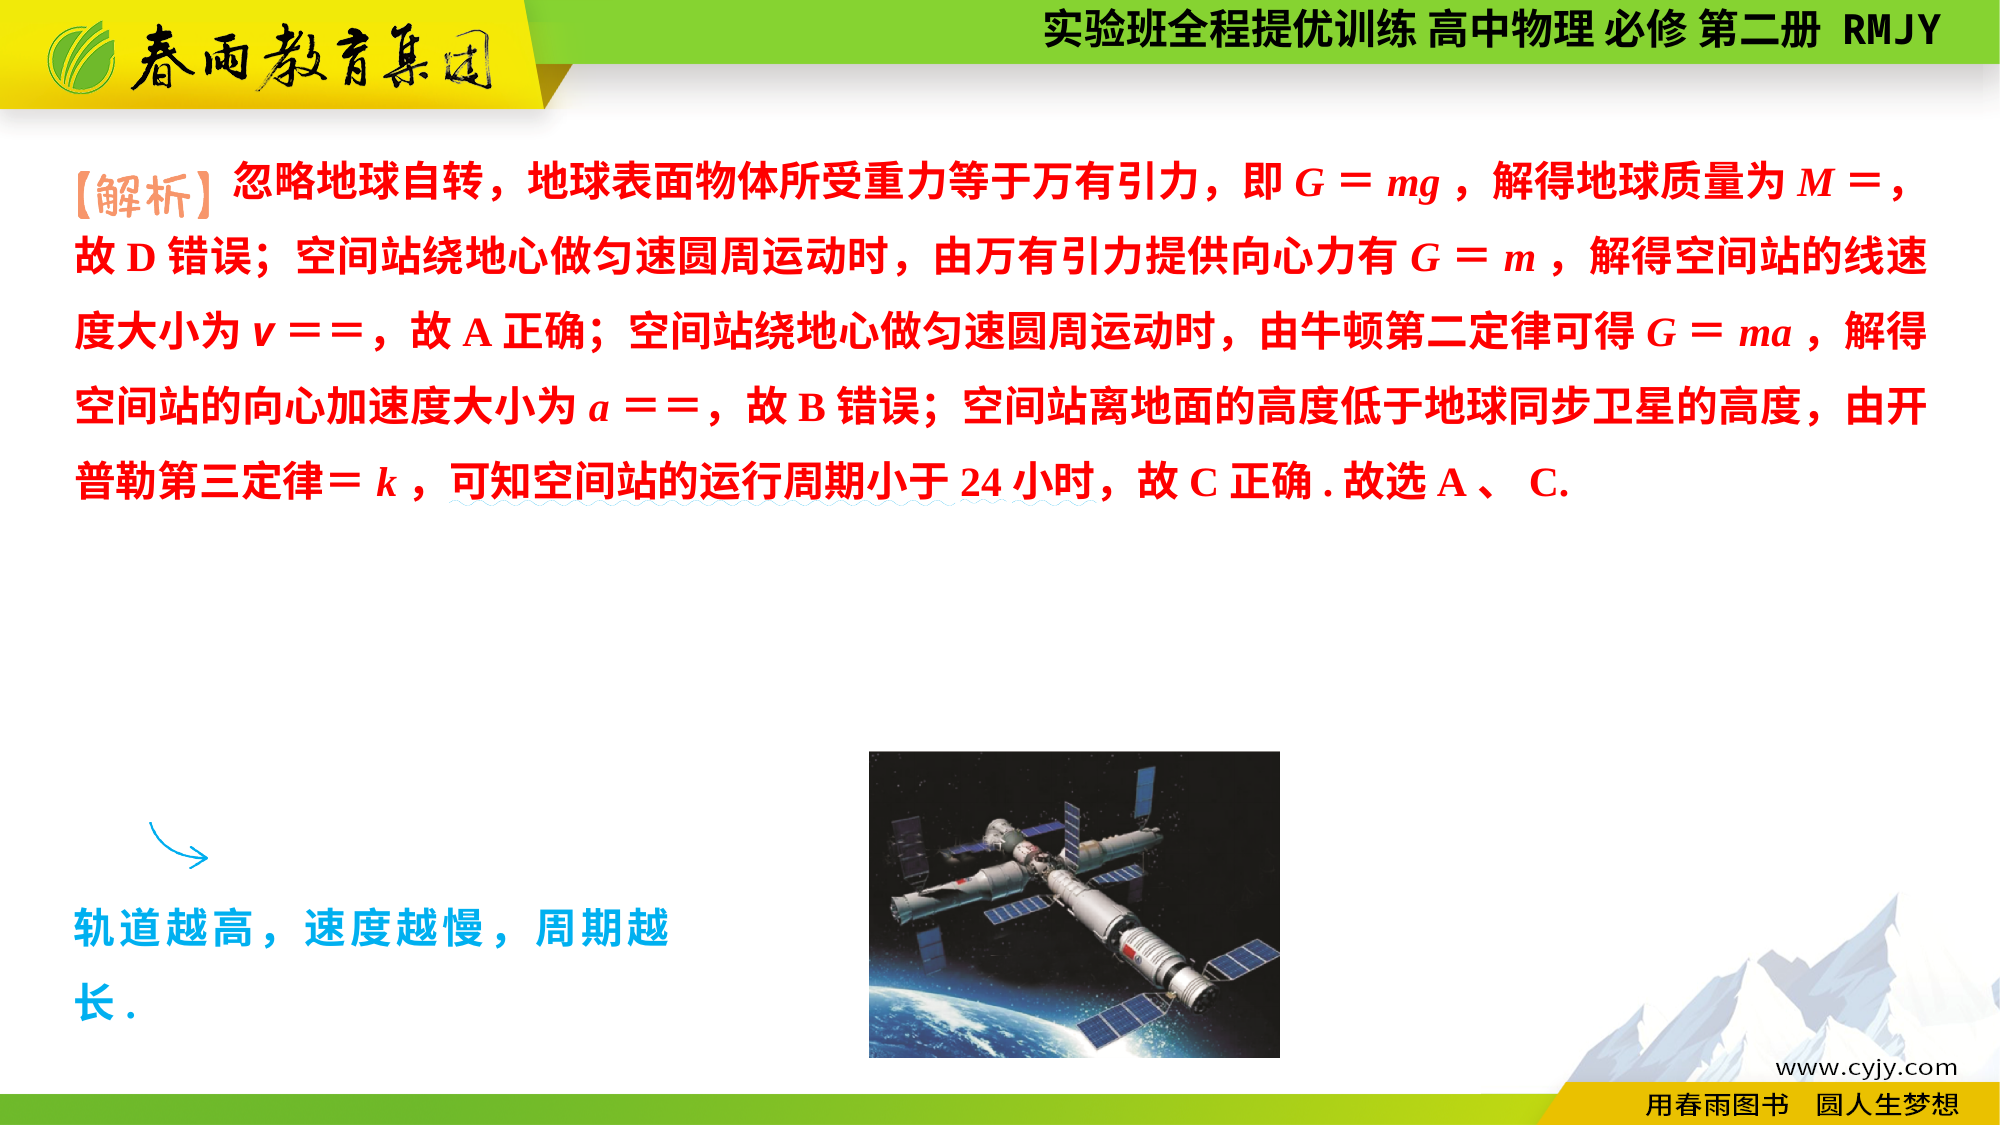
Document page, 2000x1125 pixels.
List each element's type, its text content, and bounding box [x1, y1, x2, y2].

picture [0, 0, 2000, 1125]
text_box 轨道越高，速度越慢，周期越长. [59, 869, 684, 960]
